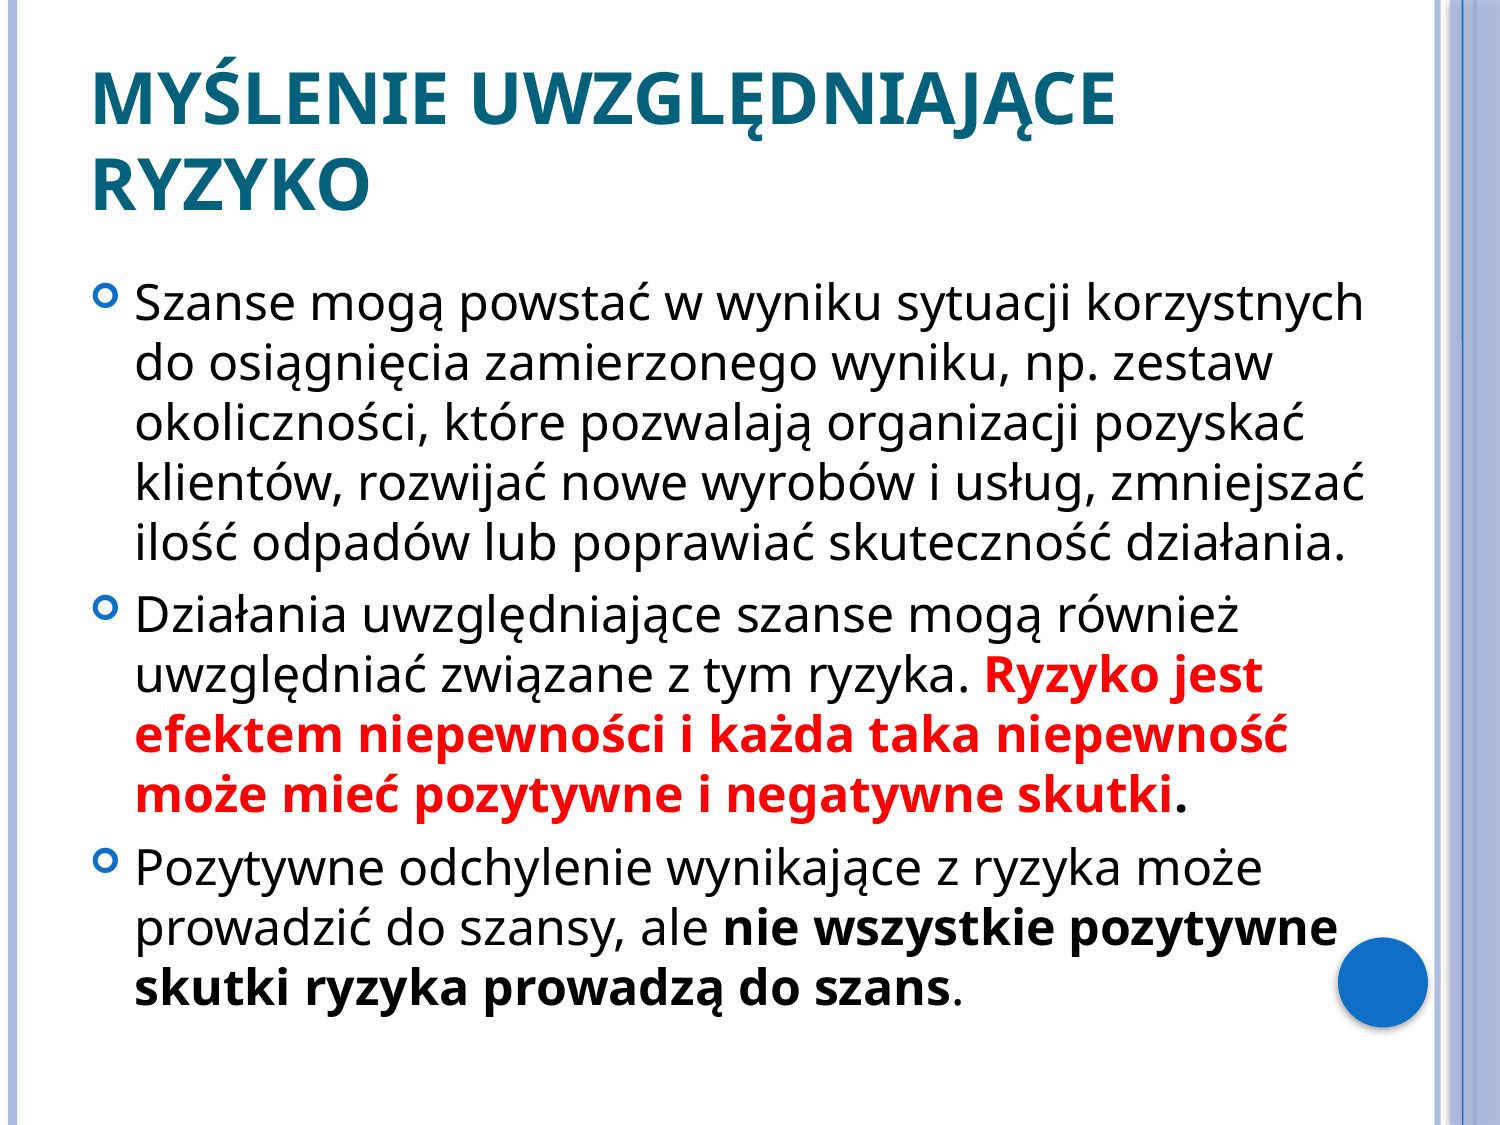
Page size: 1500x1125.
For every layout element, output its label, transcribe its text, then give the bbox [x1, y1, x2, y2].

title Myślenie uwzględniające ryzyko [75, 45, 1300, 233]
list Szanse mogą powstać w wyniku sytuacji korzystnych do osiągnięcia zamierzonego wyniku, np. zestaw okoliczności, które pozwalają organizacji pozyskać klientów, rozwijać nowe wyrobów i usług, zmniejszać ilość odpadów lub poprawiać skuteczność działania. Działania uwzględniające szanse mogą również uwzględniać związane z tym ryzyka. Ryzyko jest efektem niepewności i każda taka niepewność może mieć pozytywne i negatywne skutki. Pozytywne odchylenie wynikające z ryzyka może prowadzić do szansy, ale nie wszystkie pozytywne skutki ryzyka prowadzą do szans. [75, 262, 1412, 1062]
